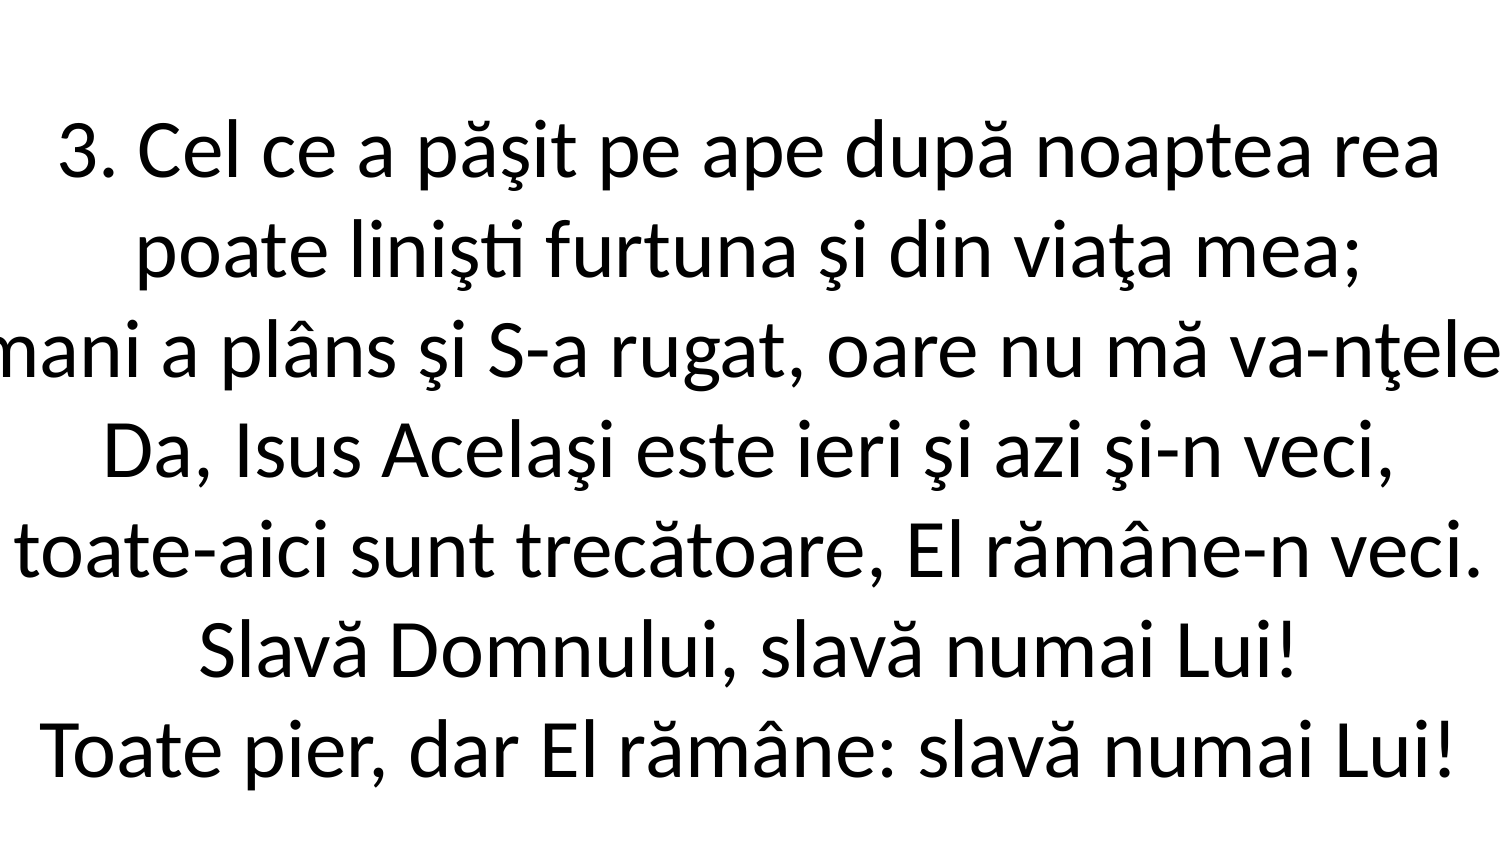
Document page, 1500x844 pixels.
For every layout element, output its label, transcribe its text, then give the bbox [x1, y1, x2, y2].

text_box 3. Cel ce a păşit pe ape după noaptea rea poate linişti furtuna şi din viaţa mea; El, ce-atunci în Ghetsimani a plâns şi S-a rugat, oare nu mă va-nţelege când sunt întristat? Da, Isus Acelaşi este ieri şi azi şi-n veci, toate-aici sunt trecătoare, El rămâne-n veci. Slavă Domnului, slavă numai Lui! Toate pier, dar El rămâne: slavă numai Lui! [0, 42, 1500, 802]
